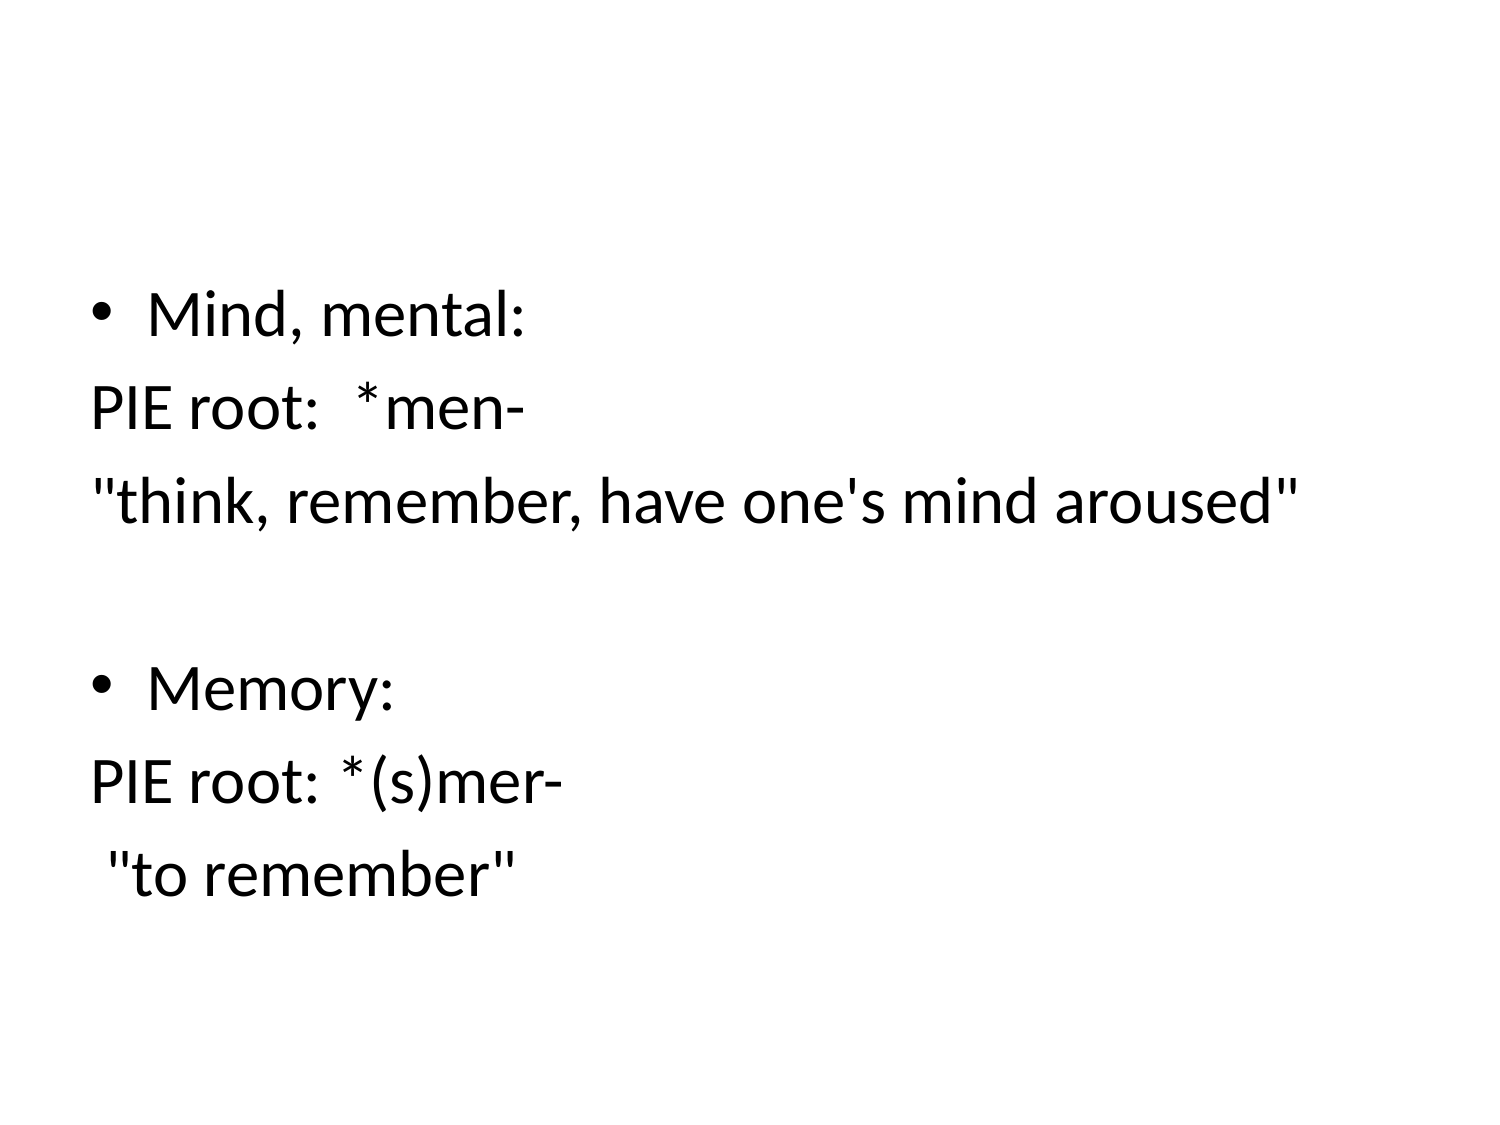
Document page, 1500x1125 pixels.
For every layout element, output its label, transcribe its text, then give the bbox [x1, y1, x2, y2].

list Mind, mental: PIE root: *men- "think, remember, have one's mind aroused" Memory: PIE root: *(s)mer- "to remember" [75, 262, 1425, 1005]
